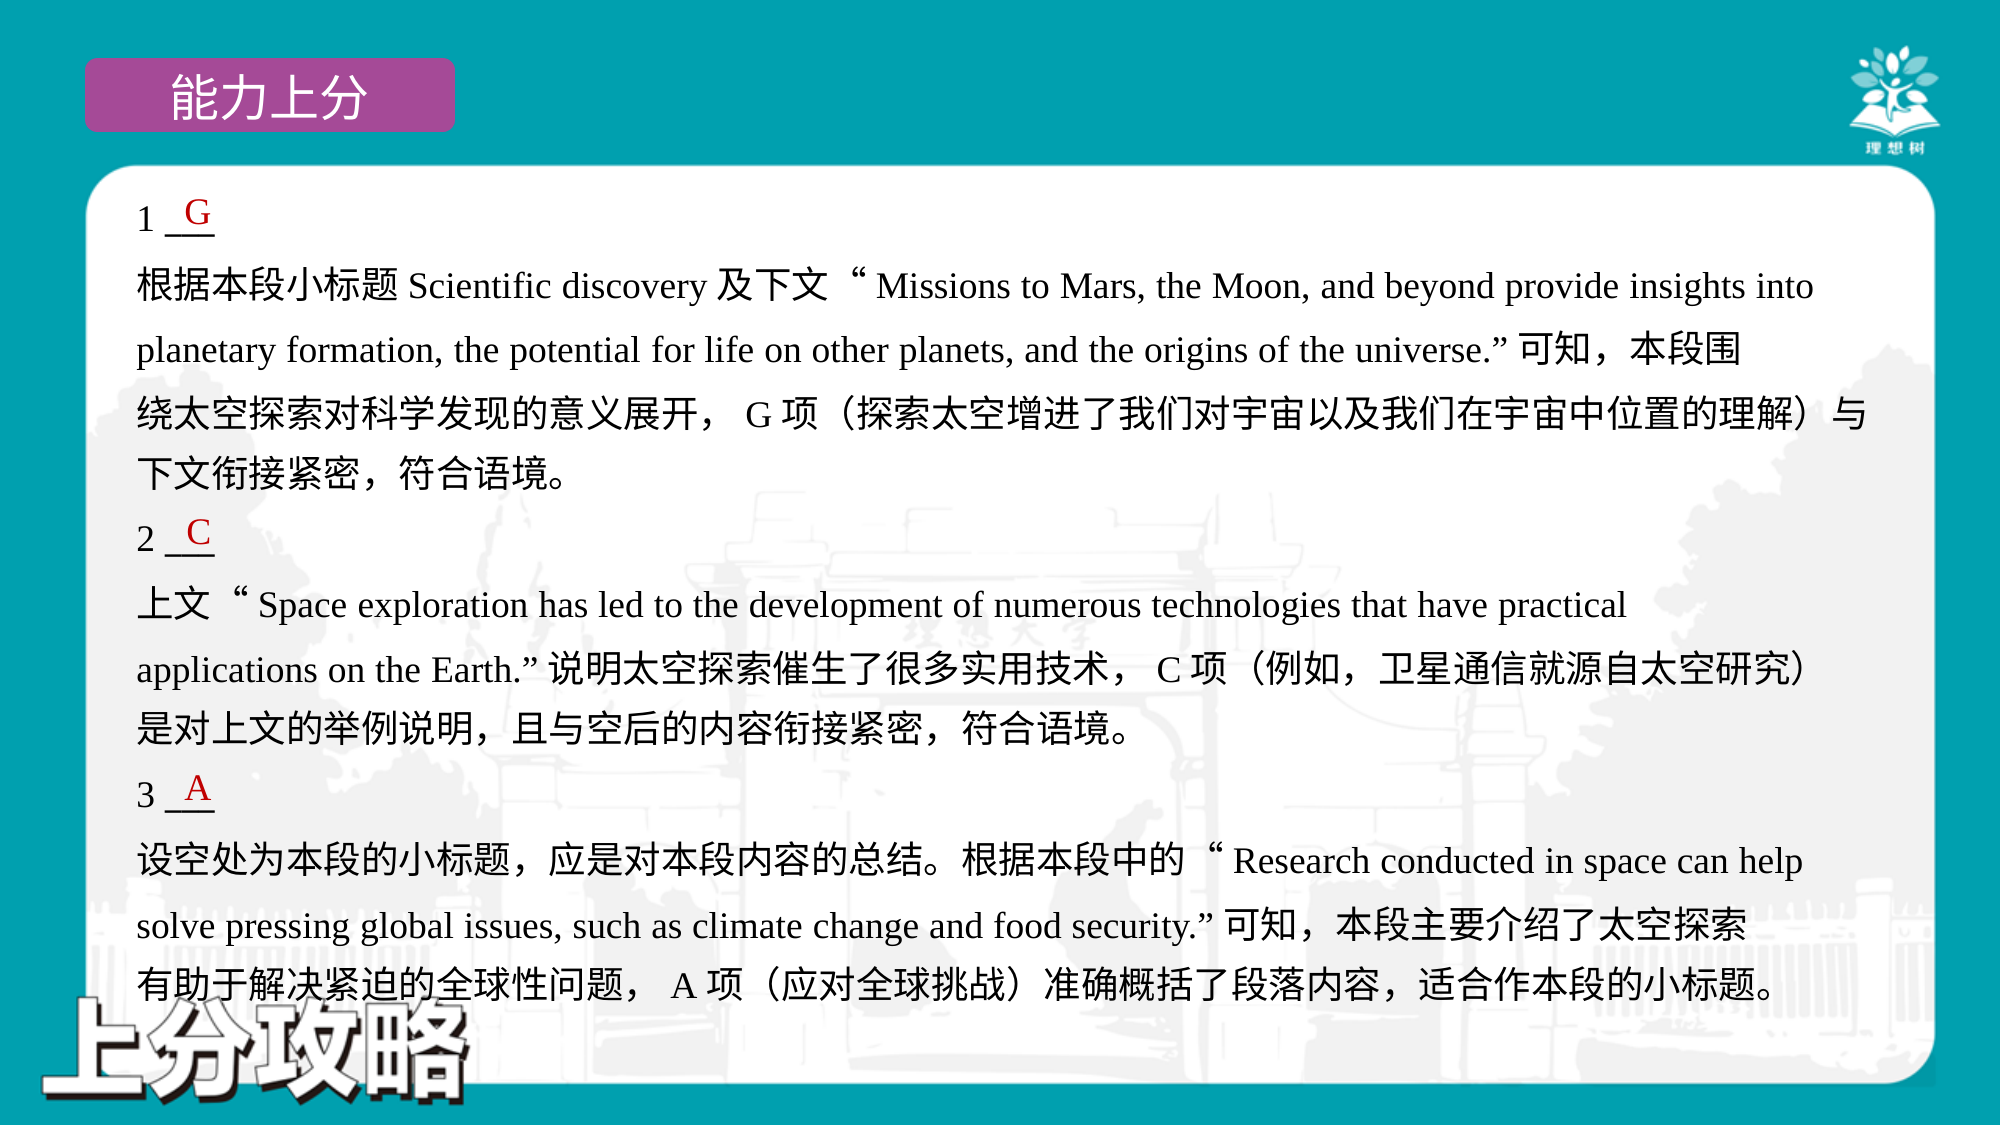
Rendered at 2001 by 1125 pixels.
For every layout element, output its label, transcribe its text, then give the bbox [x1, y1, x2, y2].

text_box 3 ___ [136, 753, 1865, 809]
text_box 上文“Space exploration has led to the development of numerous technologies that have practical applications on the Earth.”说明太空探索催生了很多实用技术，C项（例如，卫星通信就源自太空研究） 是对上文的举例说明，且与空后的内容衔接紧密，符合语境。 [136, 560, 1865, 745]
text_box A [170, 745, 226, 803]
text_box 1 ___ [136, 176, 1865, 233]
text_box 2 ___ [136, 496, 1865, 553]
picture [0, 0, 2000, 1125]
text_box 根据本段小标题Scientific discovery及下文“Missions to Mars, the Moon, and beyond provide insights into planetary formation, the potential for life on other planets, and the origins of the universe.”可知，本段围 绕太空探索对科学发现的意义展开，G项（探索太空增进了我们对宇宙以及我们在宇宙中位置的理解）与 下文衔接紧密，符合语境。 [136, 241, 1865, 490]
text_box G [170, 169, 226, 227]
text_box 设空处为本段的小标题，应是对本段内容的总结。根据本段中的“Research conducted in space can help solve pressing global issues, such as climate change and food security.”可知，本段主要介绍了太空探索 有助于解决紧迫的全球性问题，A项（应对全球挑战）准确概括了段落内容，适合作本段的小标题。 [136, 816, 1865, 1001]
text_box C [172, 489, 226, 547]
